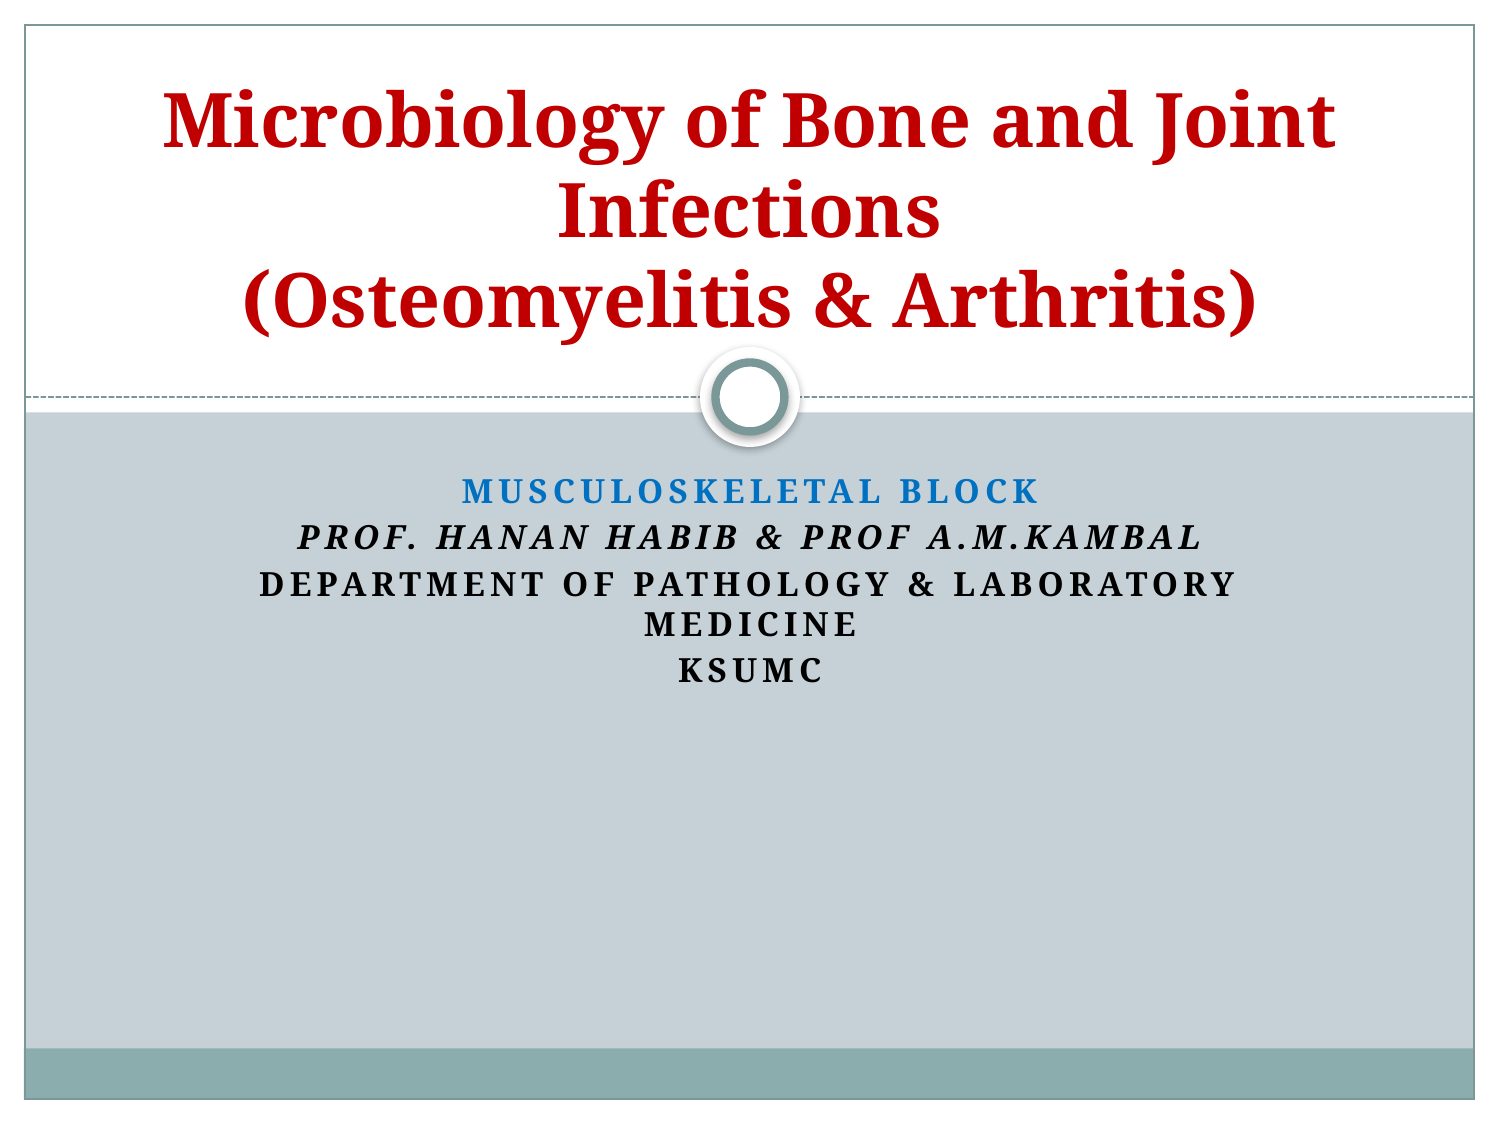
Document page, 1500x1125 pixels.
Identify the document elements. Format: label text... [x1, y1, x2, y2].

title Microbiology of Bone and Joint Infections (Osteomyelitis & Arthritis) [112, 62, 1388, 350]
subtitle Musculoskeletal block Prof. hanan habib & PROF A.M.KAMBAL Department of pathology & laboratory medicine ksumc [225, 462, 1275, 750]
